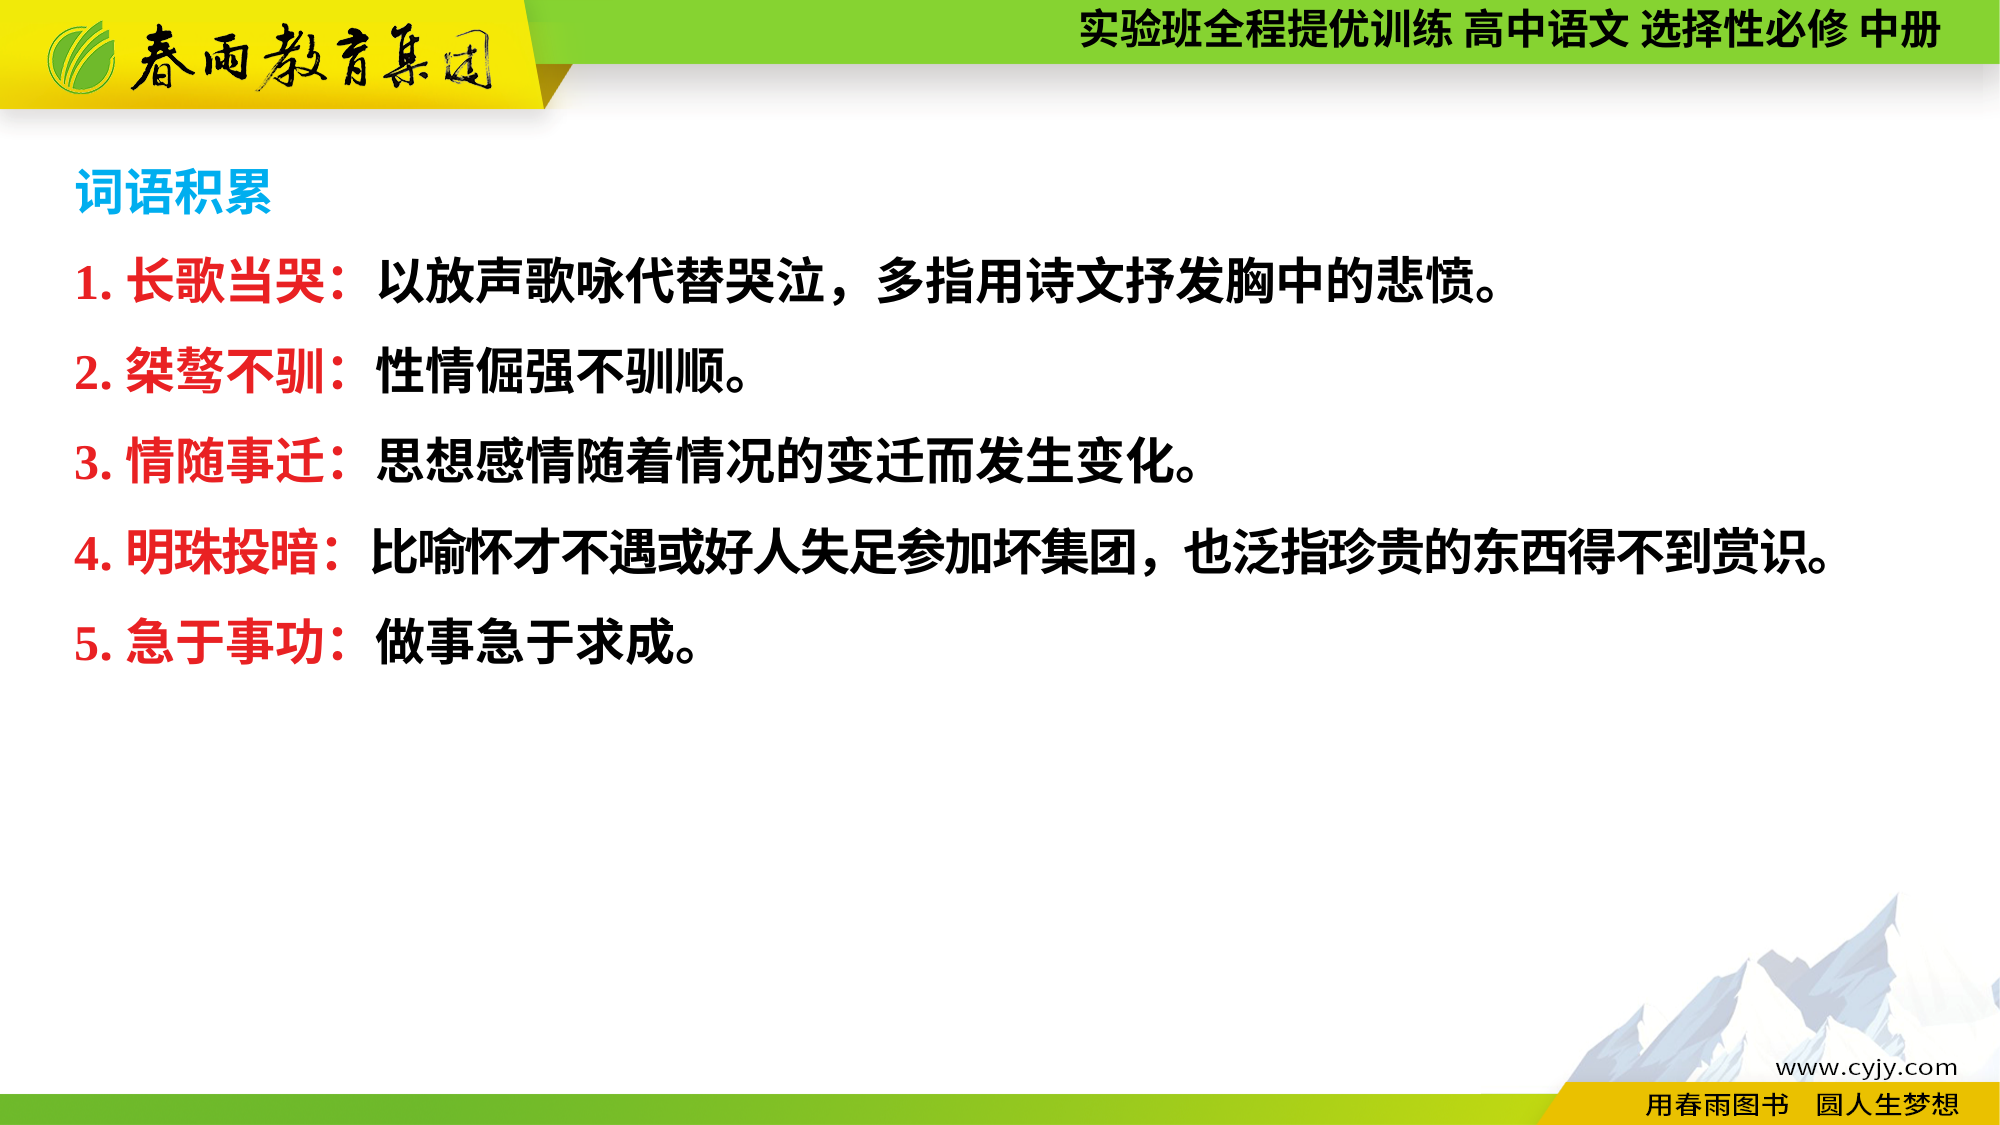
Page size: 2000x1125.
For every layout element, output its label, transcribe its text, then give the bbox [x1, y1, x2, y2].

list 词语积累 1.长歌当哭：以放声歌咏代替哭泣，多指用诗文抒发胸中的悲愤。 2.桀骜不驯：性情倔强不驯顺。 3.情随事迁：思想感情随着情况的变迁而发生变化。 4.明珠投暗：比喻怀才不遇或好人失足参加坏集团，也泛指珍贵的东西得不到赏识。 5.急于事功：做事急于求成。 [59, 122, 1944, 672]
picture [0, 0, 2000, 1125]
